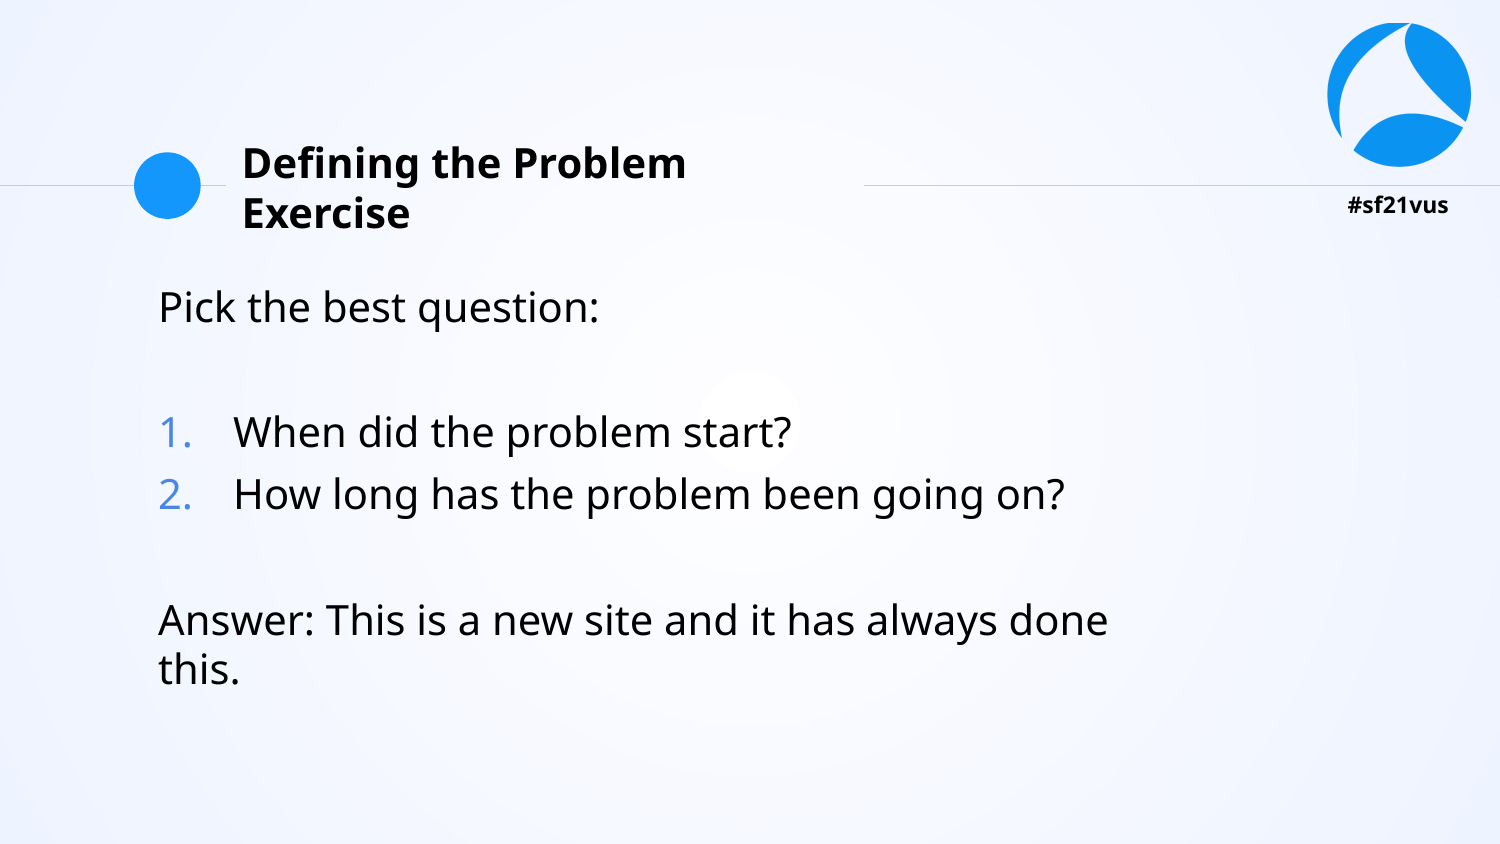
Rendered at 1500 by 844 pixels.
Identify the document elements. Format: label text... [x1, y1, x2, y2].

list Pick the best question: When did the problem start? How long has the problem been going on? Answer: This is a new site and it has always done this. [126, 265, 1163, 796]
title Defining the Problem Exercise [226, 151, 863, 223]
picture [1327, 23, 1471, 167]
